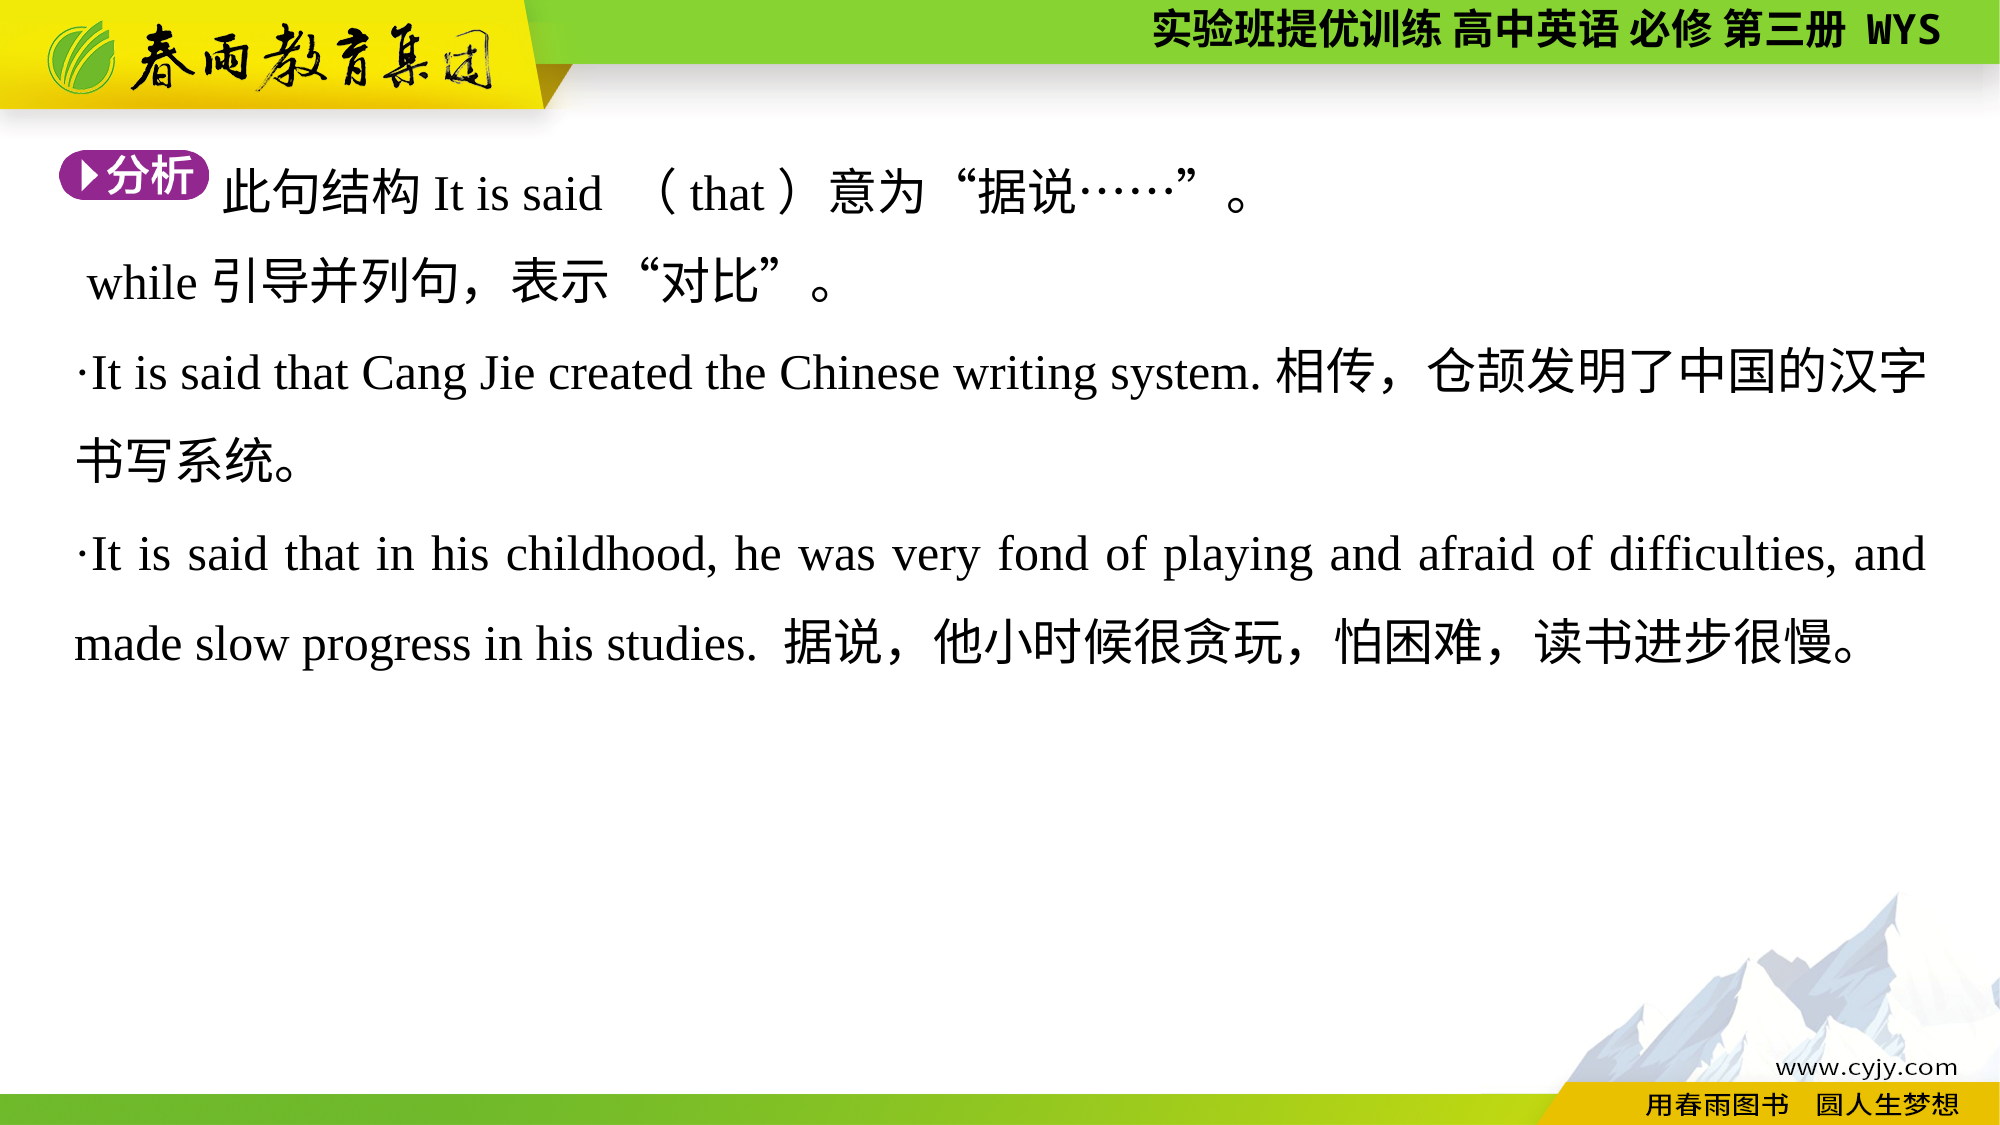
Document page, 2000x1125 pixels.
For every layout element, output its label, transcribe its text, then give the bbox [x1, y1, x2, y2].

picture [0, 0, 2000, 1125]
list 此句结构It is said （that）意为“据说……”。 while引导并列句，表示“对比”。 ·It is said that Cang Jie created the Chinese writing system.相传，仓颉发明了中国的汉字书写系统。 ·It is said that in his childhood, he was very fond of playing and afraid of difficulties, and made slow progress in his studies. 据说，他小时候很贪玩，怕困难，读书进步很慢。 [59, 122, 1944, 672]
